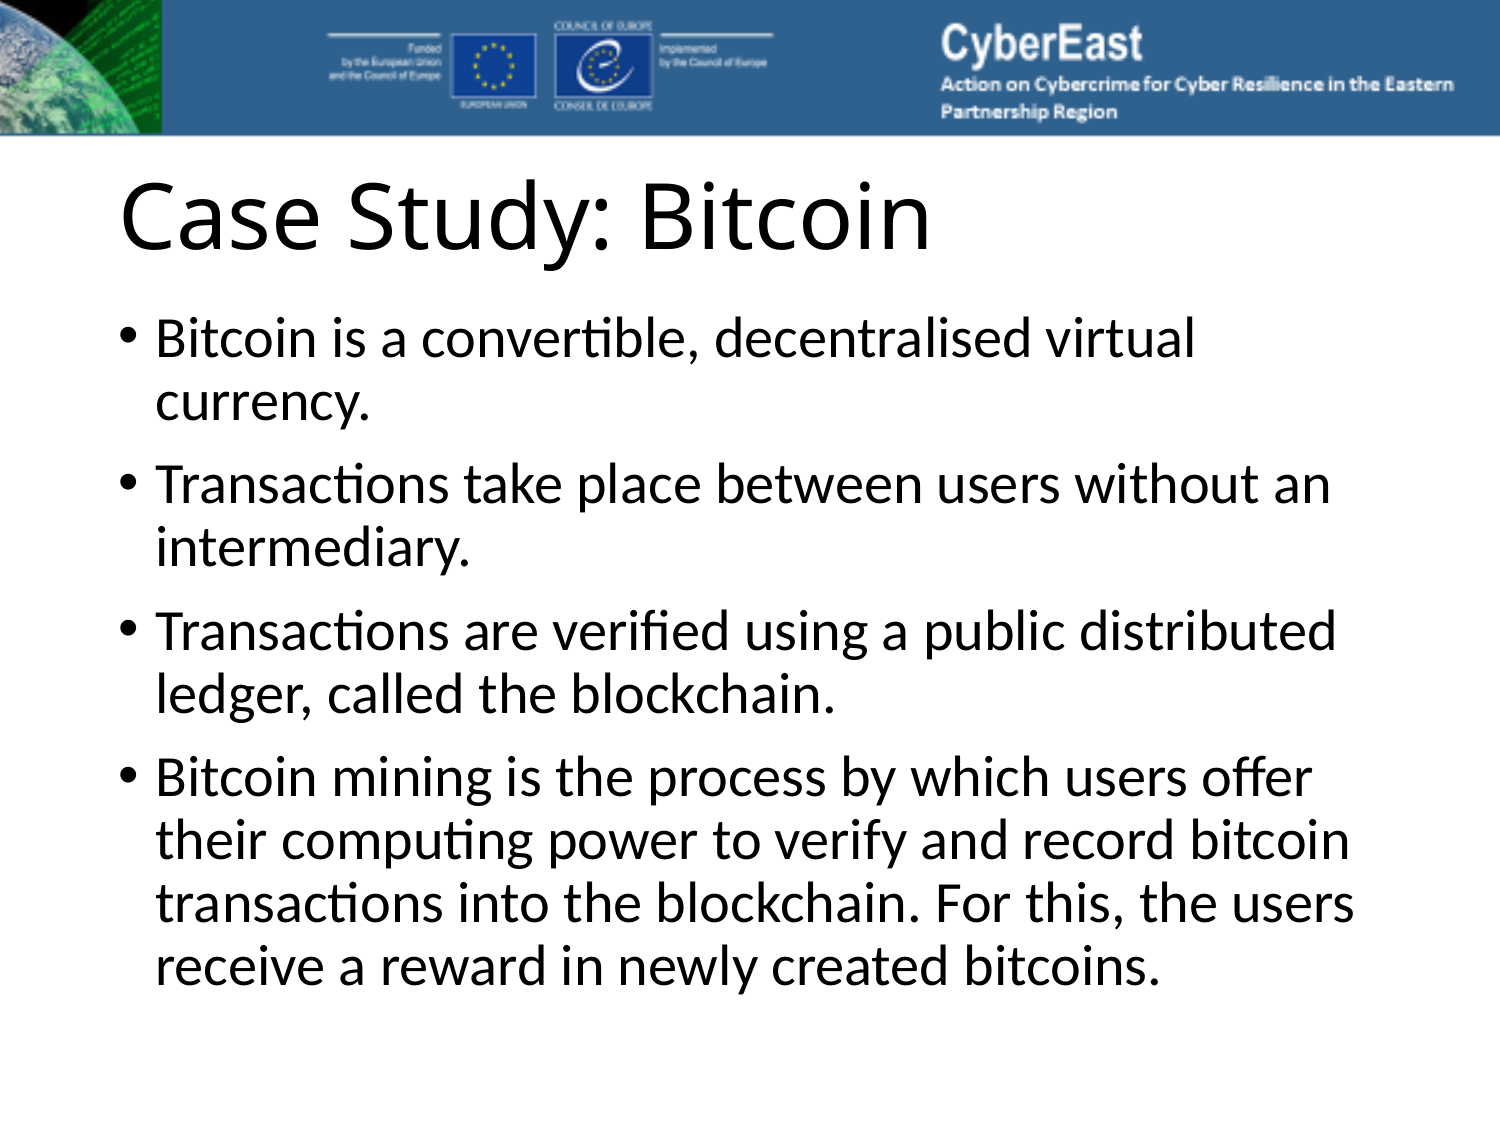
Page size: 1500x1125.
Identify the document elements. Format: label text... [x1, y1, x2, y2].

title Case Study: Bitcoin [103, 111, 1397, 299]
picture [0, 0, 1500, 1125]
list Bitcoin is a convertible, decentralised virtual currency. Transactions take place between users without an intermediary. Transactions are verified using a public distributed ledger, called the blockchain. Bitcoin mining is the process by which users offer their computing power to verify and record bitcoin transactions into the blockchain. For this, the users receive a reward in newly created bitcoins. [103, 299, 1397, 1014]
